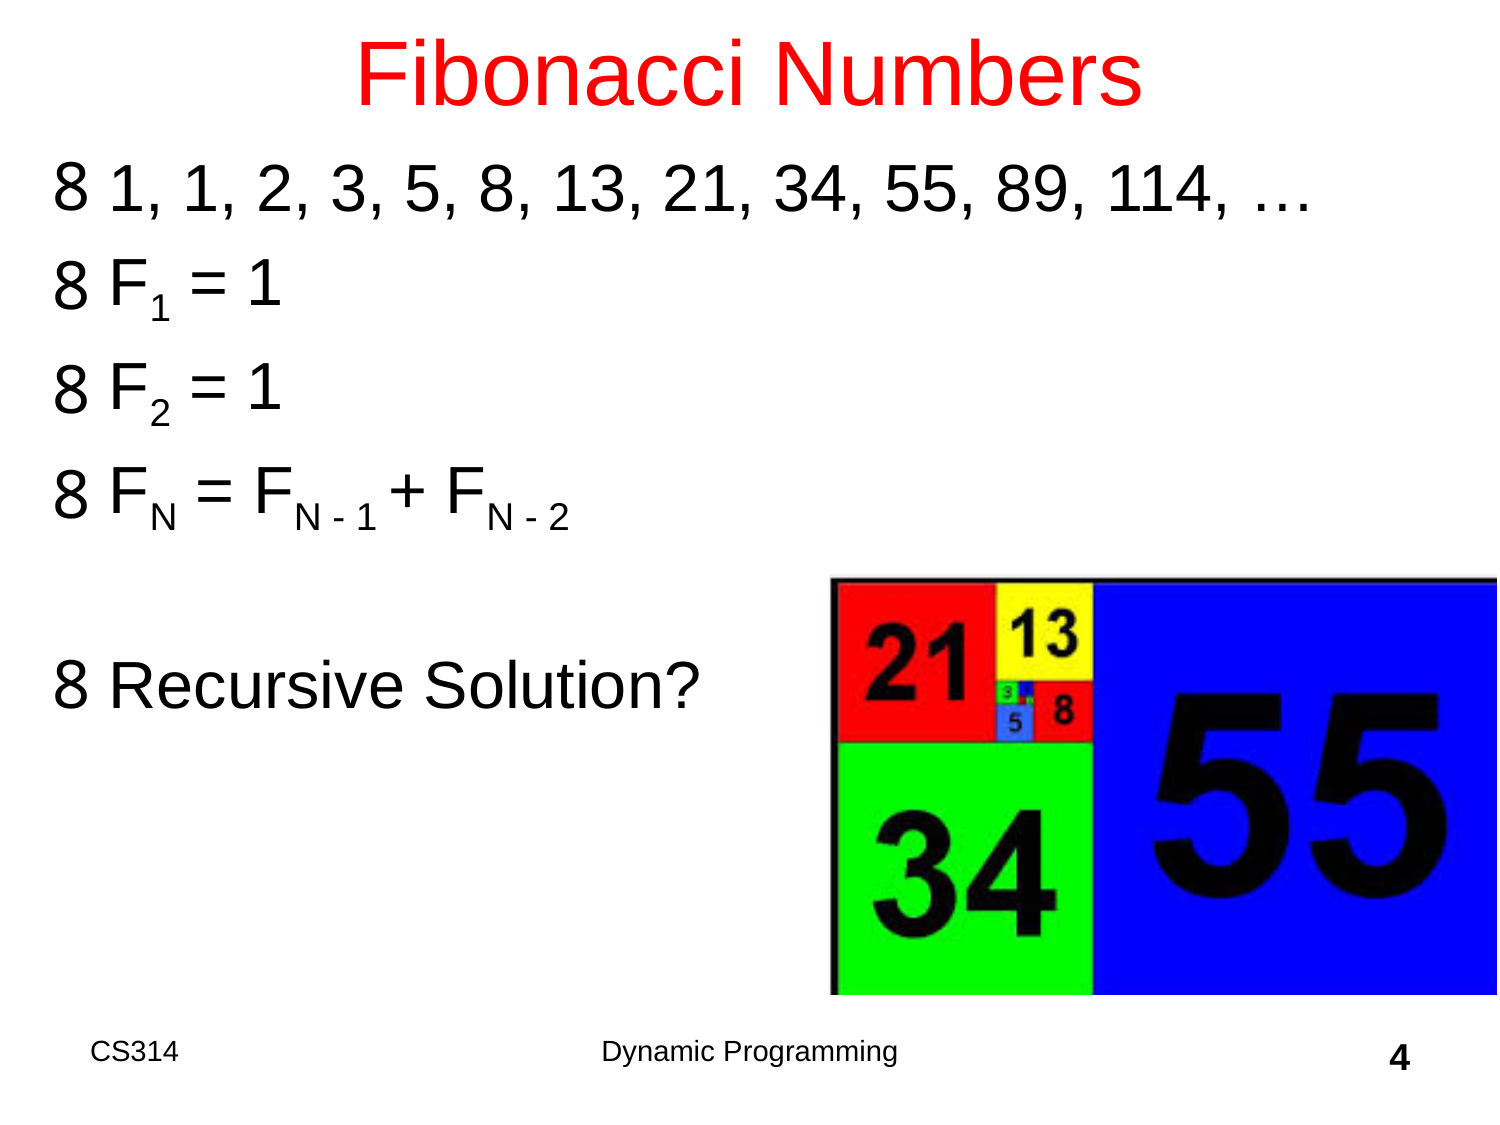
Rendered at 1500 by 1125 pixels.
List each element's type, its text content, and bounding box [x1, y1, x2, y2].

list 1, 1, 2, 3, 5, 8, 13, 21, 34, 55, 89, 114, … F1 = 1 F2 = 1 FN = FN - 1 + FN - 2 Recursive Solution? [37, 137, 1463, 1038]
picture [828, 574, 1498, 995]
slide_number 4 [1112, 1024, 1426, 1101]
footer Dynamic Programming [462, 1024, 1038, 1101]
slide_number CS314 [74, 1024, 451, 1101]
title Fibonacci Numbers [112, 0, 1388, 137]
